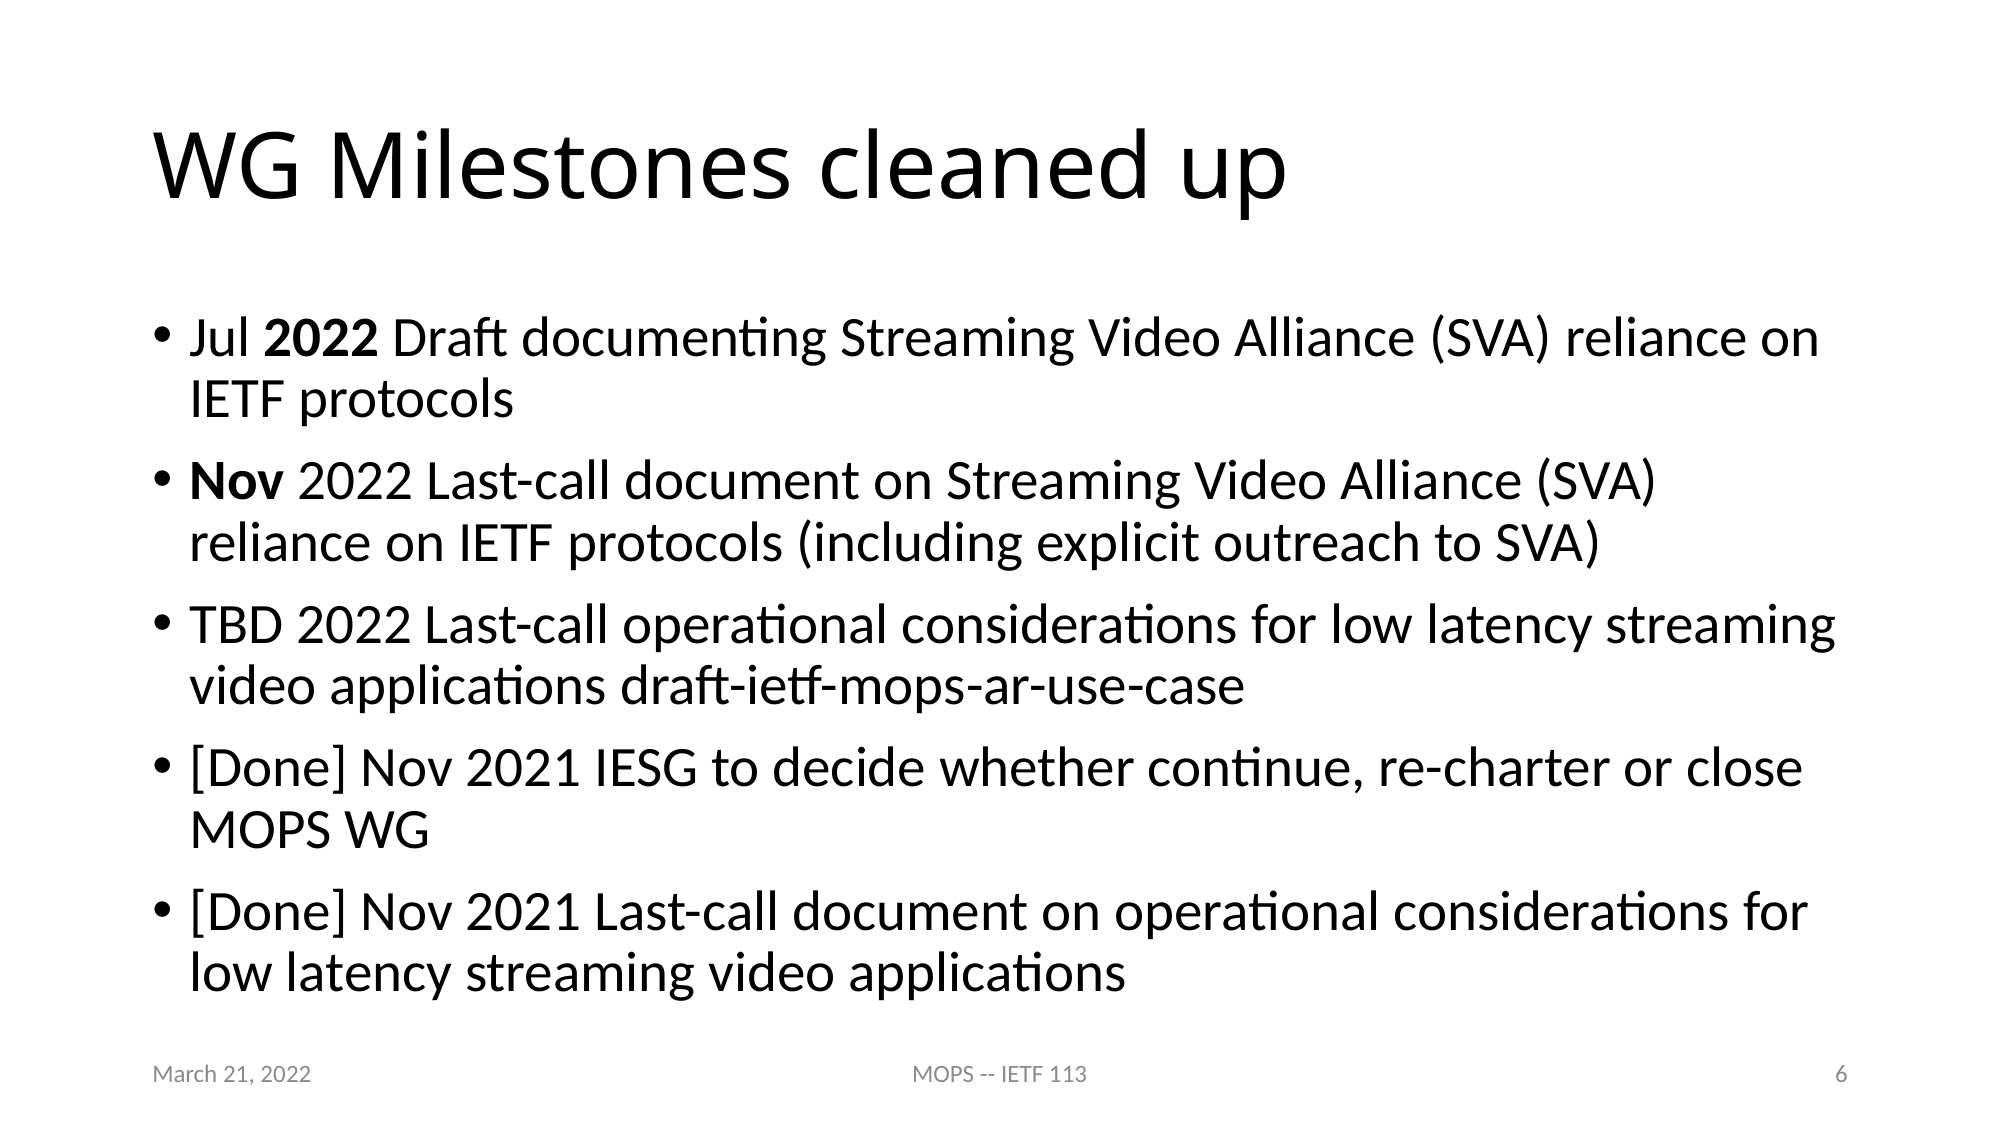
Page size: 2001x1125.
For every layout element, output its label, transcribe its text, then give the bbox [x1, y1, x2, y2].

slide_number 6 [1412, 1042, 1863, 1103]
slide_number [137, 1042, 588, 1103]
title WG Milestones cleaned up [137, 59, 1863, 278]
footer MOPS -- IETF 113 [662, 1042, 1338, 1103]
list Jul 2022 Draft documenting Streaming Video Alliance (SVA) reliance on IETF protocols Nov 2022 Last-call document on Streaming Video Alliance (SVA) reliance on IETF protocols (including explicit outreach to SVA) TBD 2022 Last-call operational considerations for low latency streaming video applications draft-ietf-mops-ar-use-case [Done] Nov 2021 IESG to decide whether continue, re-charter or close MOPS WG [Done] Nov 2021 Last-call document on operational considerations for low latency streaming video applications [137, 299, 1863, 1014]
